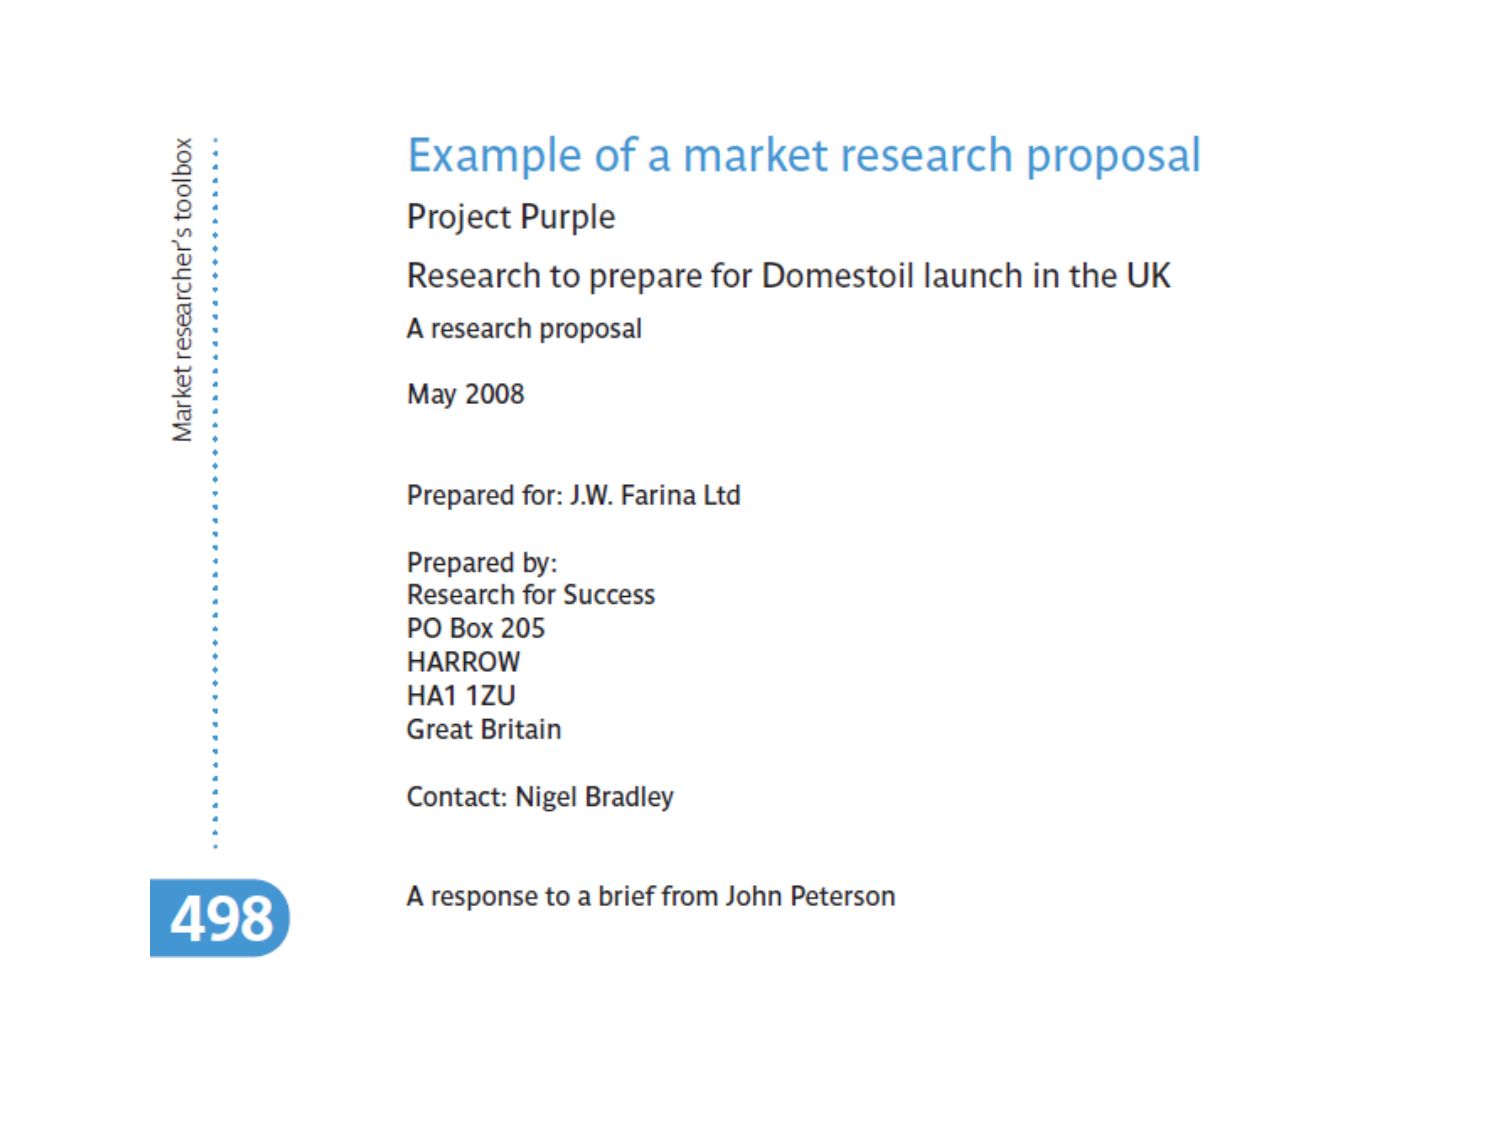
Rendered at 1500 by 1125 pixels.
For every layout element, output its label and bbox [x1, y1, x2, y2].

picture [149, 99, 1414, 1001]
